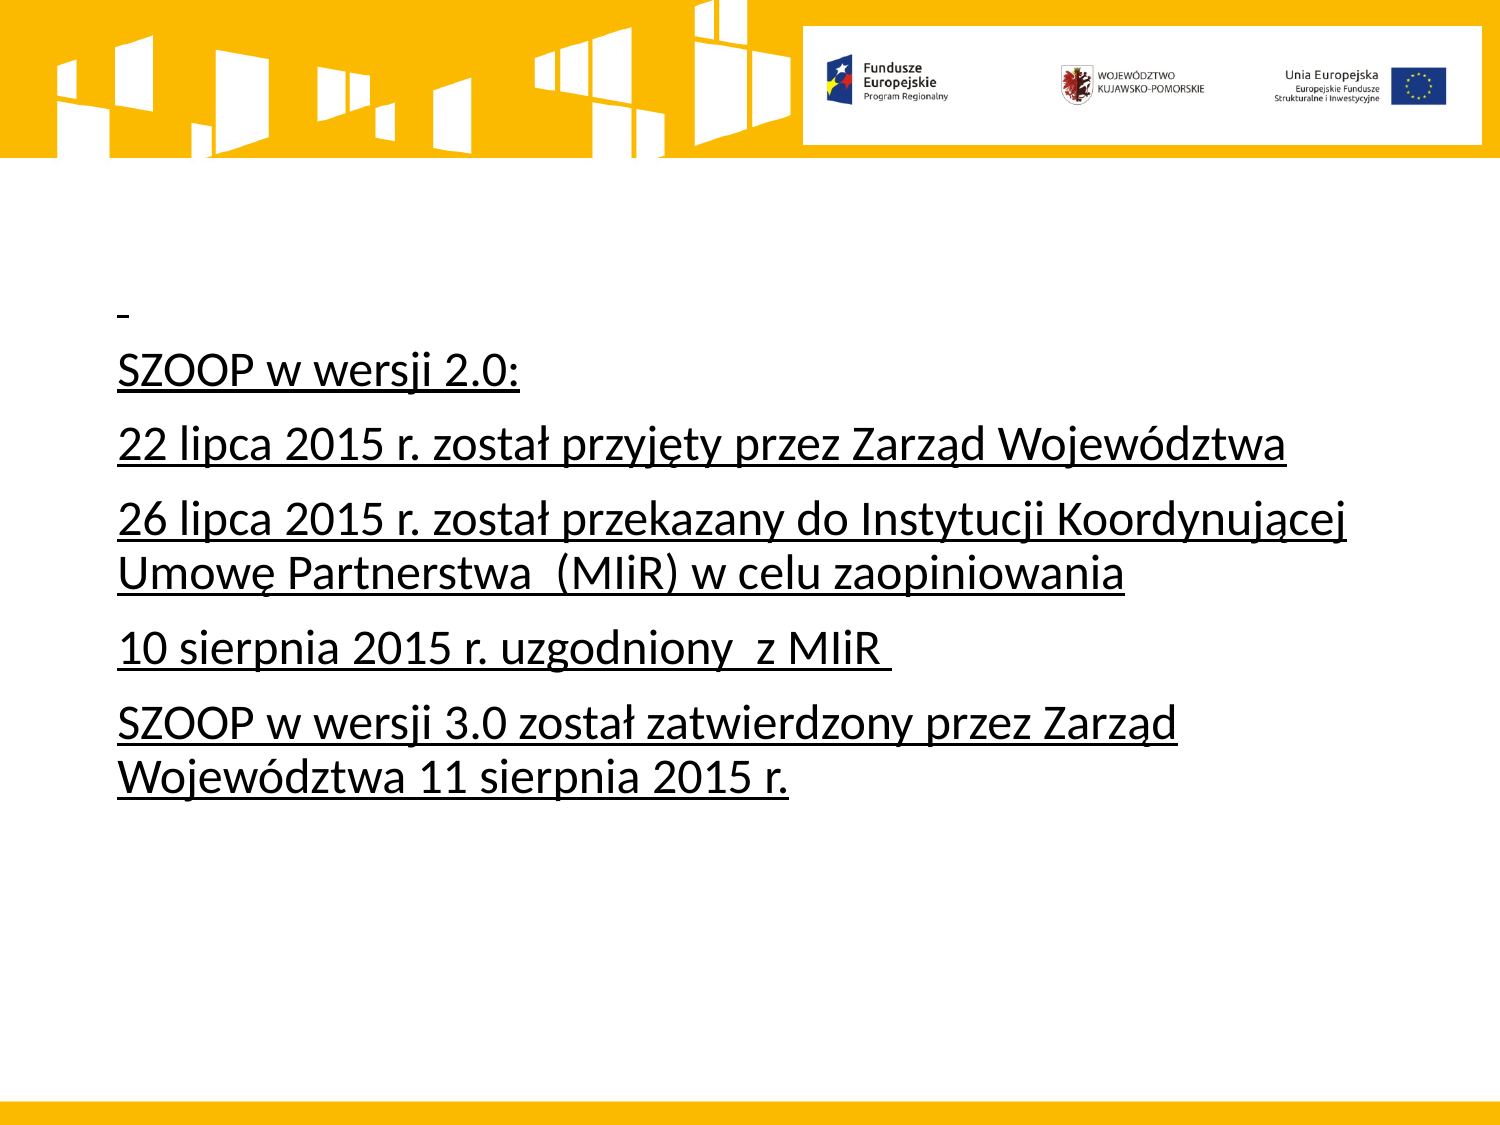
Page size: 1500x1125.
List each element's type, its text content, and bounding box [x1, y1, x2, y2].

picture [0, 0, 1500, 1125]
list SZOOP w wersji 2.0: 22 lipca 2015 r. został przyjęty przez Zarząd Województwa 26 lipca 2015 r. został przekazany do Instytucji Koordynującej Umowę Partnerstwa (MIiR) w celu zaopiniowania 10 sierpnia 2015 r. uzgodniony z MIiR SZOOP w wersji 3.0 został zatwierdzony przez Zarząd Województwa 11 sierpnia 2015 r. [102, 185, 1397, 999]
